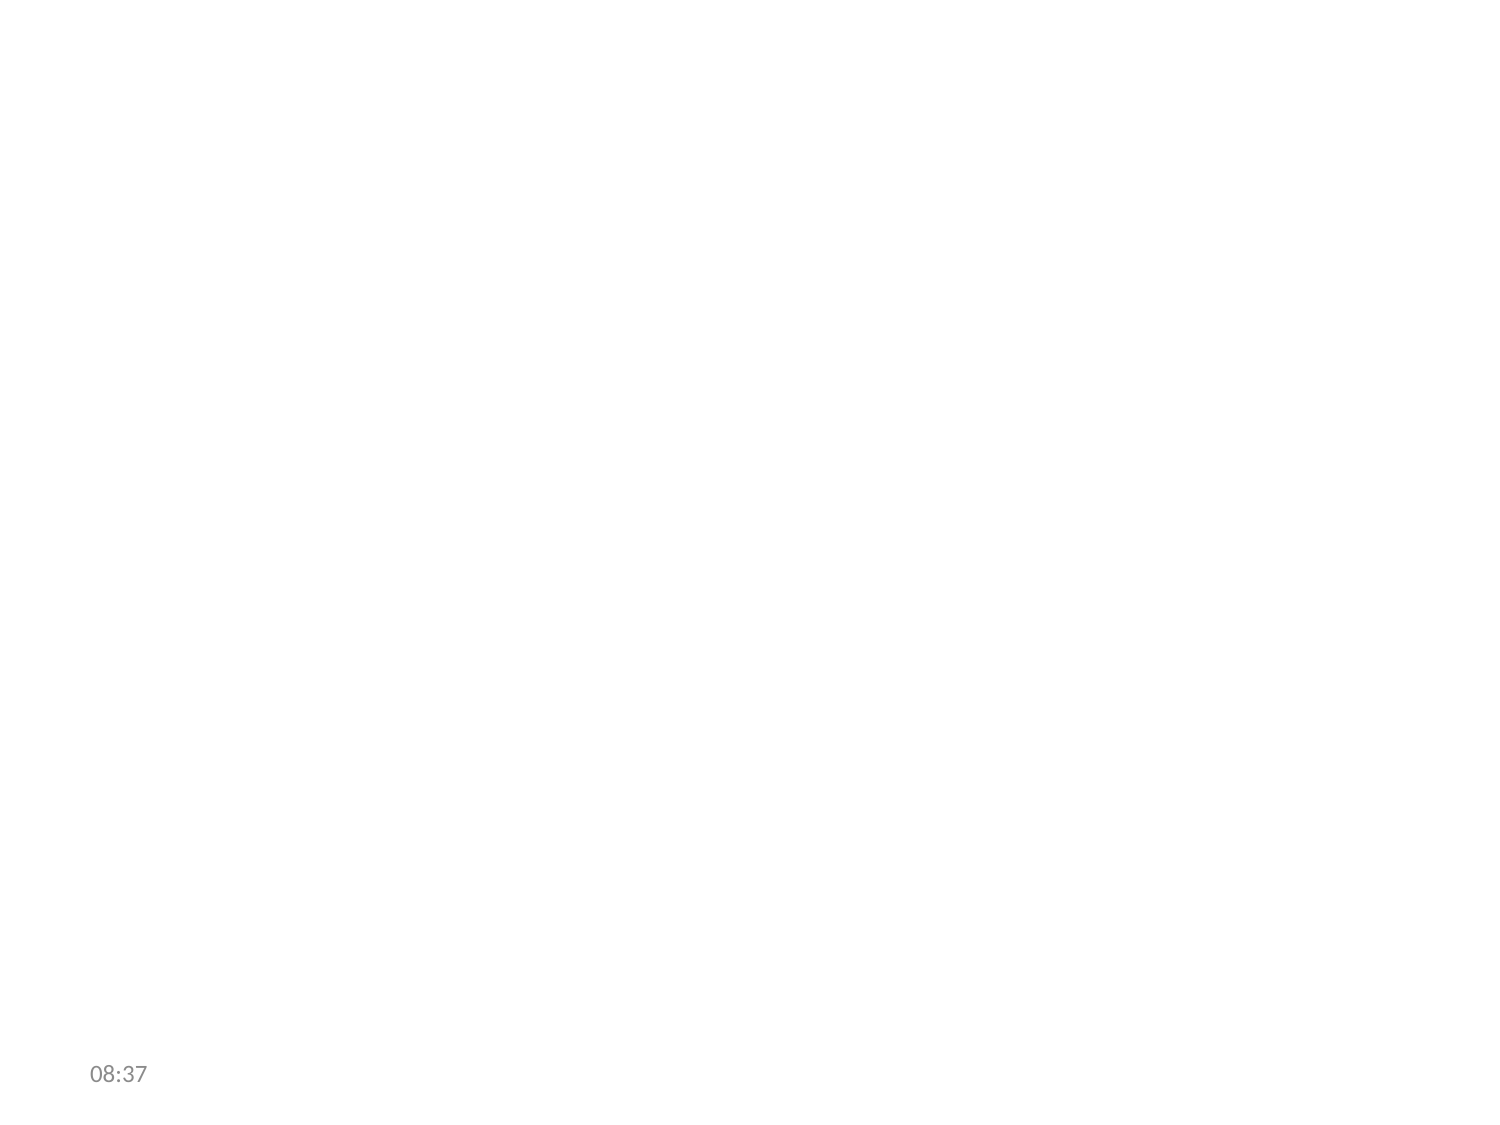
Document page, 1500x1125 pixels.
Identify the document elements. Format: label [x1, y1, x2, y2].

slide_number [75, 1042, 425, 1103]
